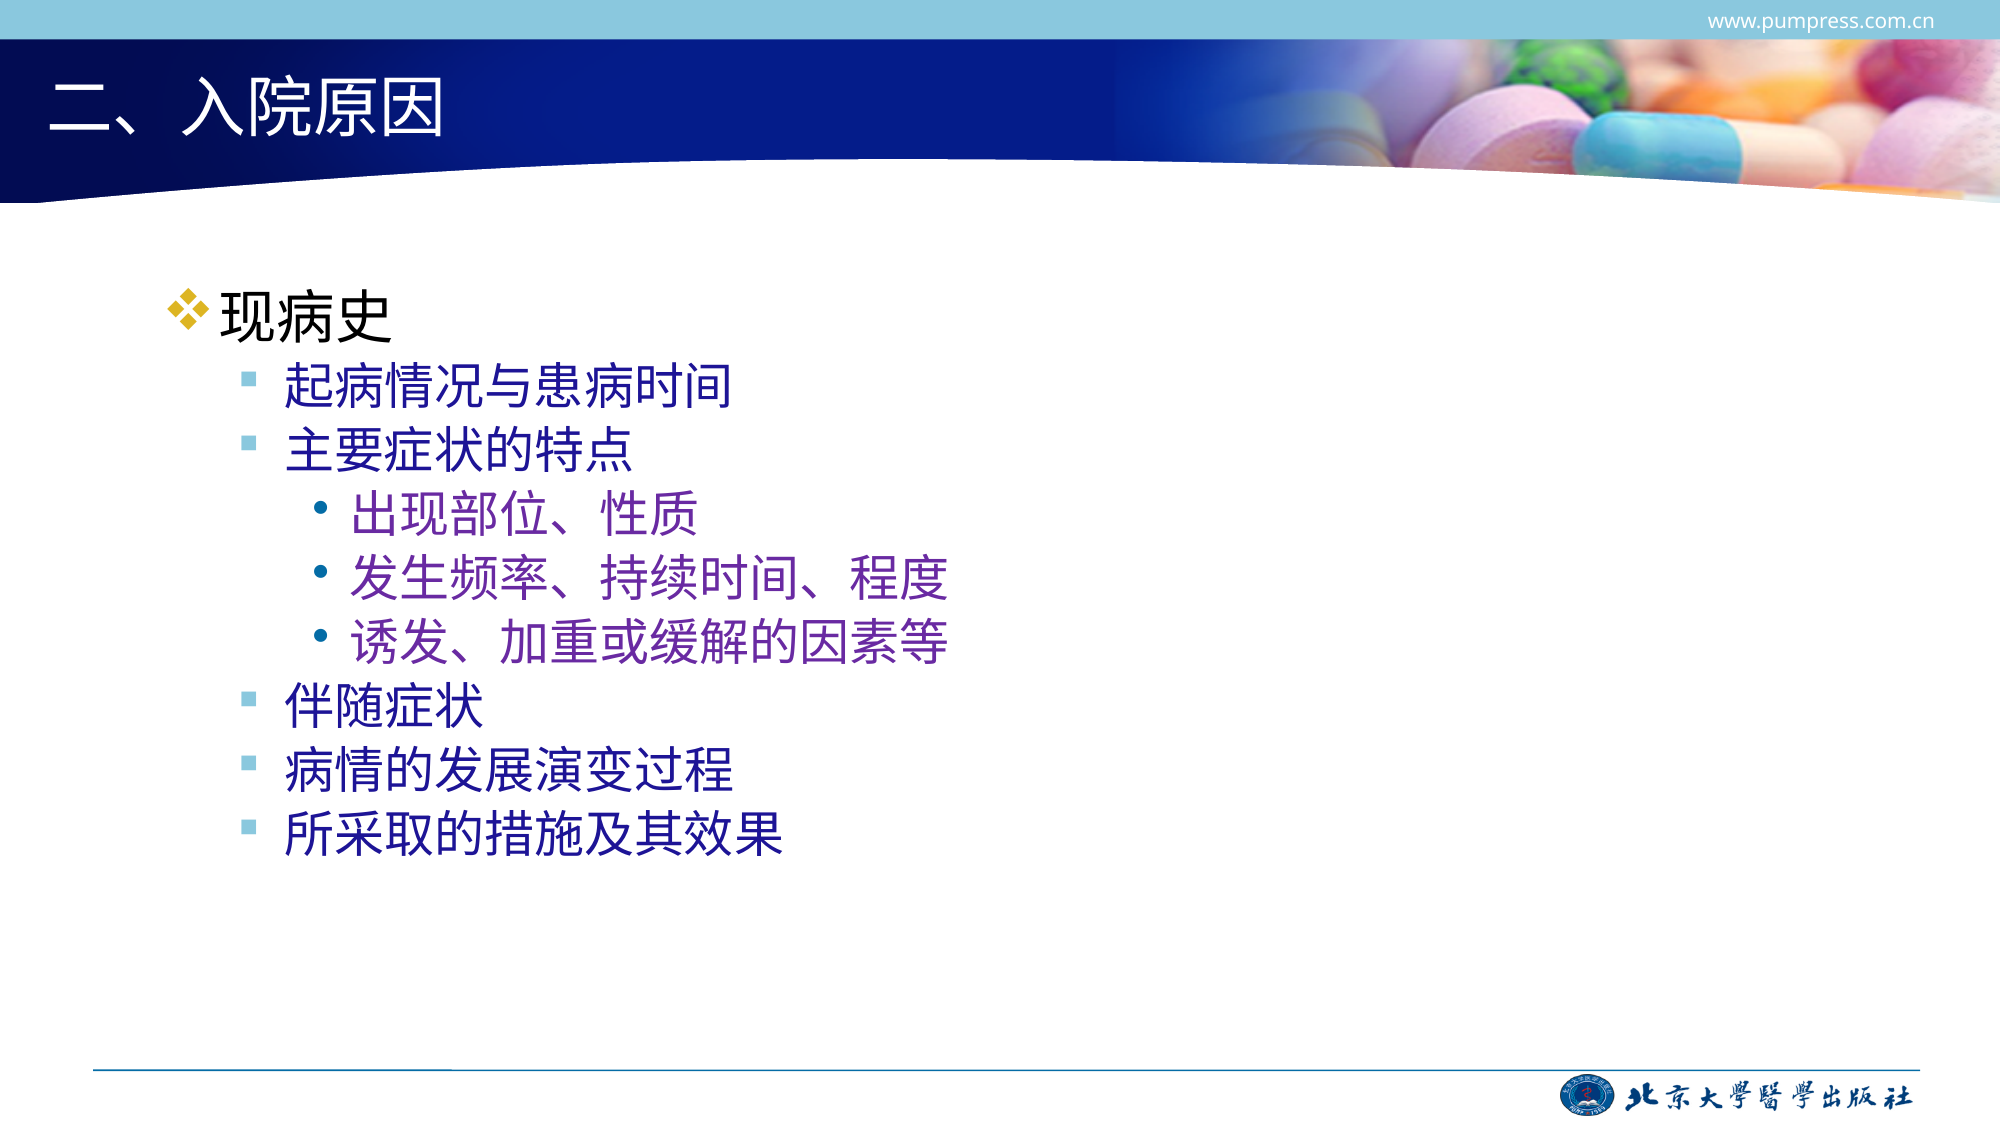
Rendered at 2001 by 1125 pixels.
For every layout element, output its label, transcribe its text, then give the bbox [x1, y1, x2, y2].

title 二、入院原因 [30, 58, 1799, 152]
picture [0, 40, 2000, 203]
slide_number www.pumpress.com.cn [1366, 0, 1951, 38]
list 现病史 起病情况与患病时间 主要症状的特点 出现部位、性质 发生频率、持续时间、程度 诱发、加重或缓解的因素等 伴随症状 病情的发展演变过程 所采取的措施及其效果 [147, 280, 2000, 1082]
picture [1560, 1082, 1915, 1118]
